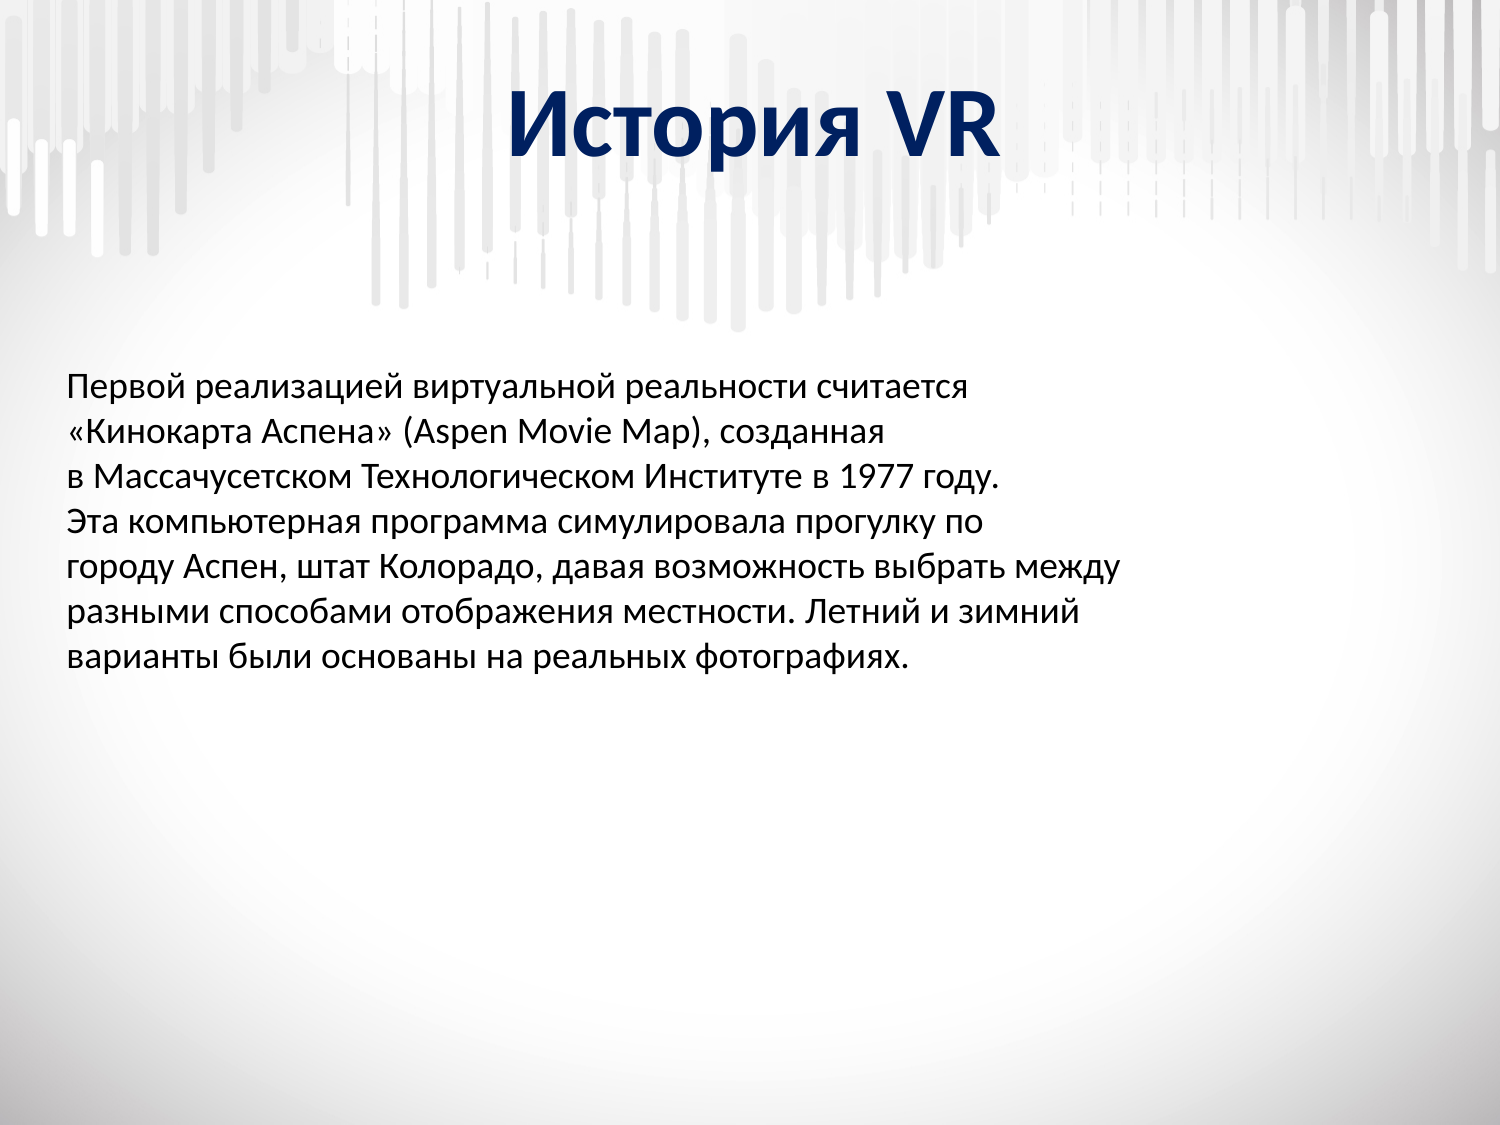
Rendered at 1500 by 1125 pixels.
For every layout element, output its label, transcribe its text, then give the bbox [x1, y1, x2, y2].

picture [0, 0, 1500, 1125]
title История VR [107, 58, 1402, 190]
text_box Первой реализацией виртуальной реальности считается «Кинокарта Аспена» (Aspen Movie Map), созданная в Массачусетском Технологическом Институте в 1977 году. Эта компьютерная программа симулировала прогулку по городу Аспен, штат Колорадо, давая возможность выбрать между разными способами отображения местности. Летний и зимний варианты были основаны на реальных фотографиях. [51, 353, 1167, 684]
